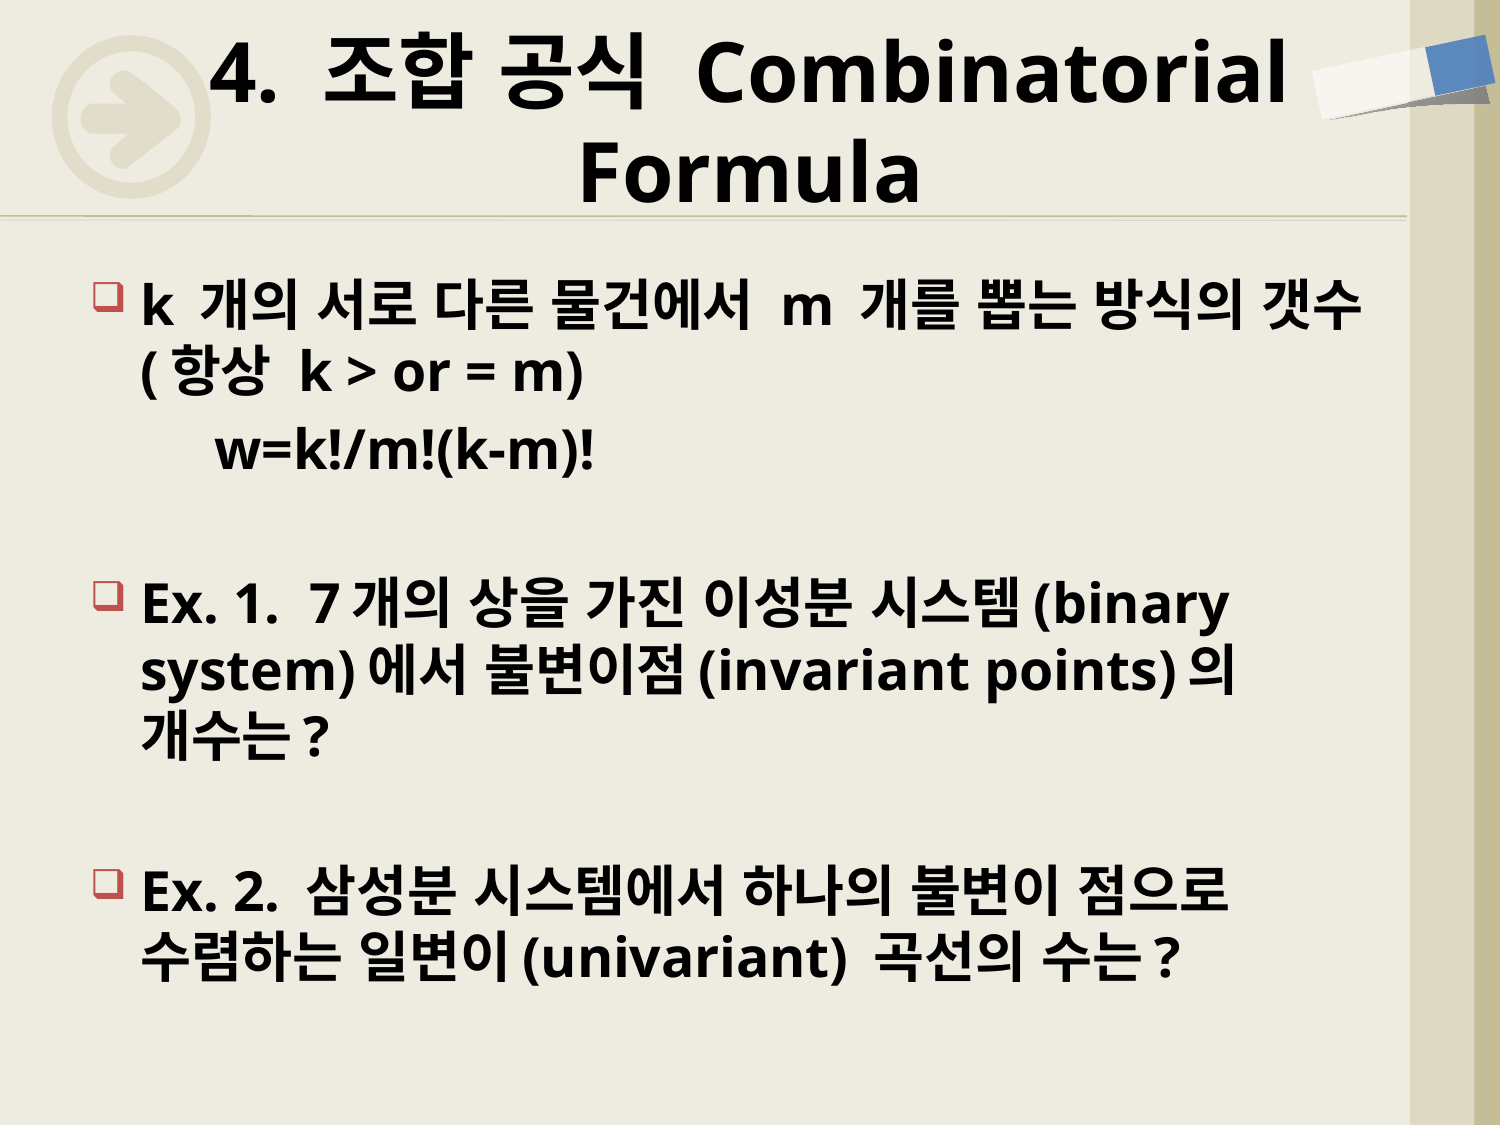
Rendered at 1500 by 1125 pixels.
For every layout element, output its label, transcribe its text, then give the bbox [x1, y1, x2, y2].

list k 개의 서로 다른 물건에서 m 개를 뽑는 방식의 갯수 (항상 k > or = m) w=k!/m!(k-m)! Ex. 1. 7개의 상을 가진 이성분 시스템(binary system)에서 불변이점(invariant points)의 개수는? Ex. 2. 삼성분 시스템에서 하나의 불변이 점으로 수렴하는 일변이(univariant) 곡선의 수는? [75, 262, 1406, 1005]
title 4. 조합 공식 Combinatorial Formula [75, 24, 1425, 213]
